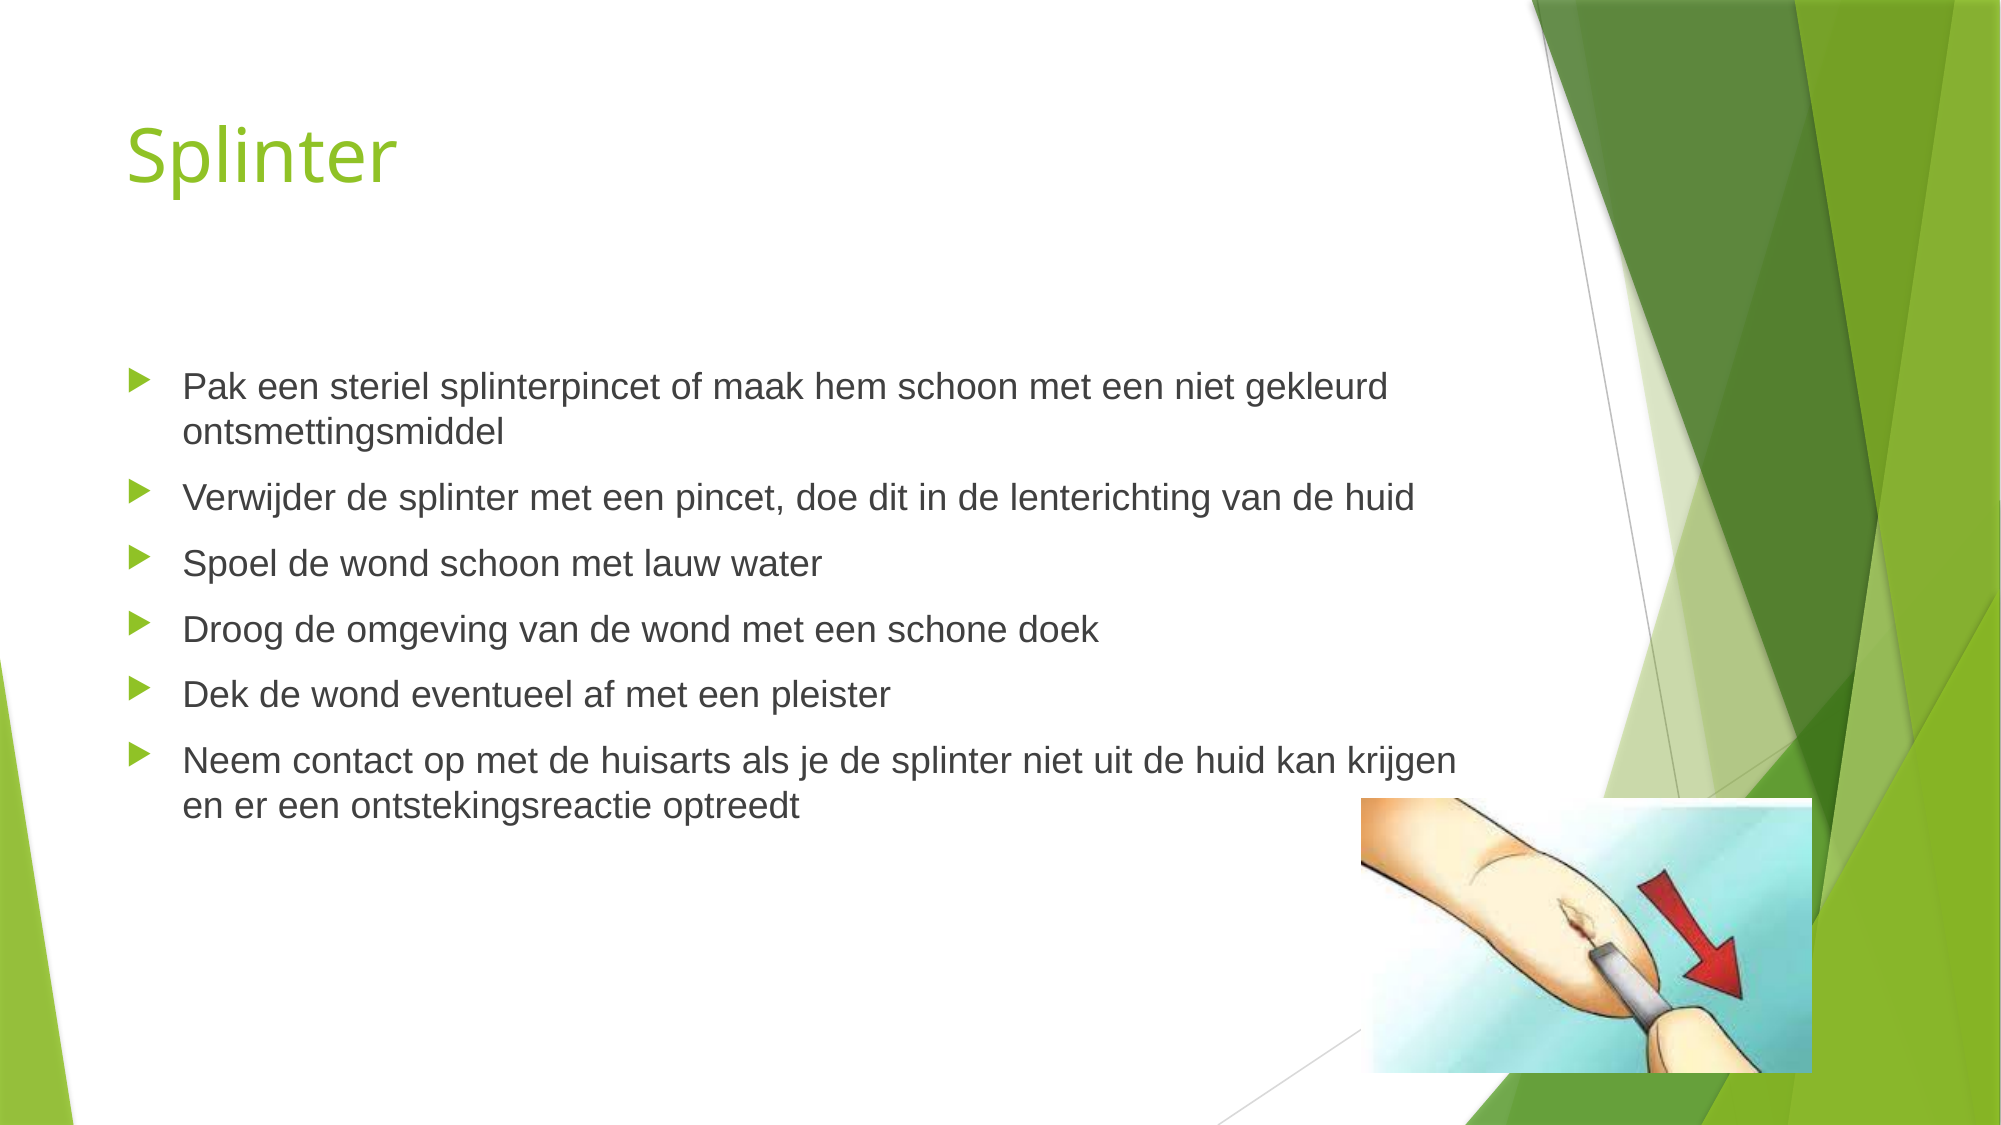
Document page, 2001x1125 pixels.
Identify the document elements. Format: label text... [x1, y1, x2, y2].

picture [1361, 798, 1813, 1073]
title Splinter [111, 99, 1522, 317]
list Pak een steriel splinterpincet of maak hem schoon met een niet gekleurd ontsmettingsmiddel Verwijder de splinter met een pincet, doe dit in de lenterichting van de huid Spoel de wond schoon met lauw water Droog de omgeving van de wond met een schone doek Dek de wond eventueel af met een pleister Neem contact op met de huisarts als je de splinter niet uit de huid kan krijgen en er een ontstekingsreactie optreedt [111, 354, 1522, 992]
